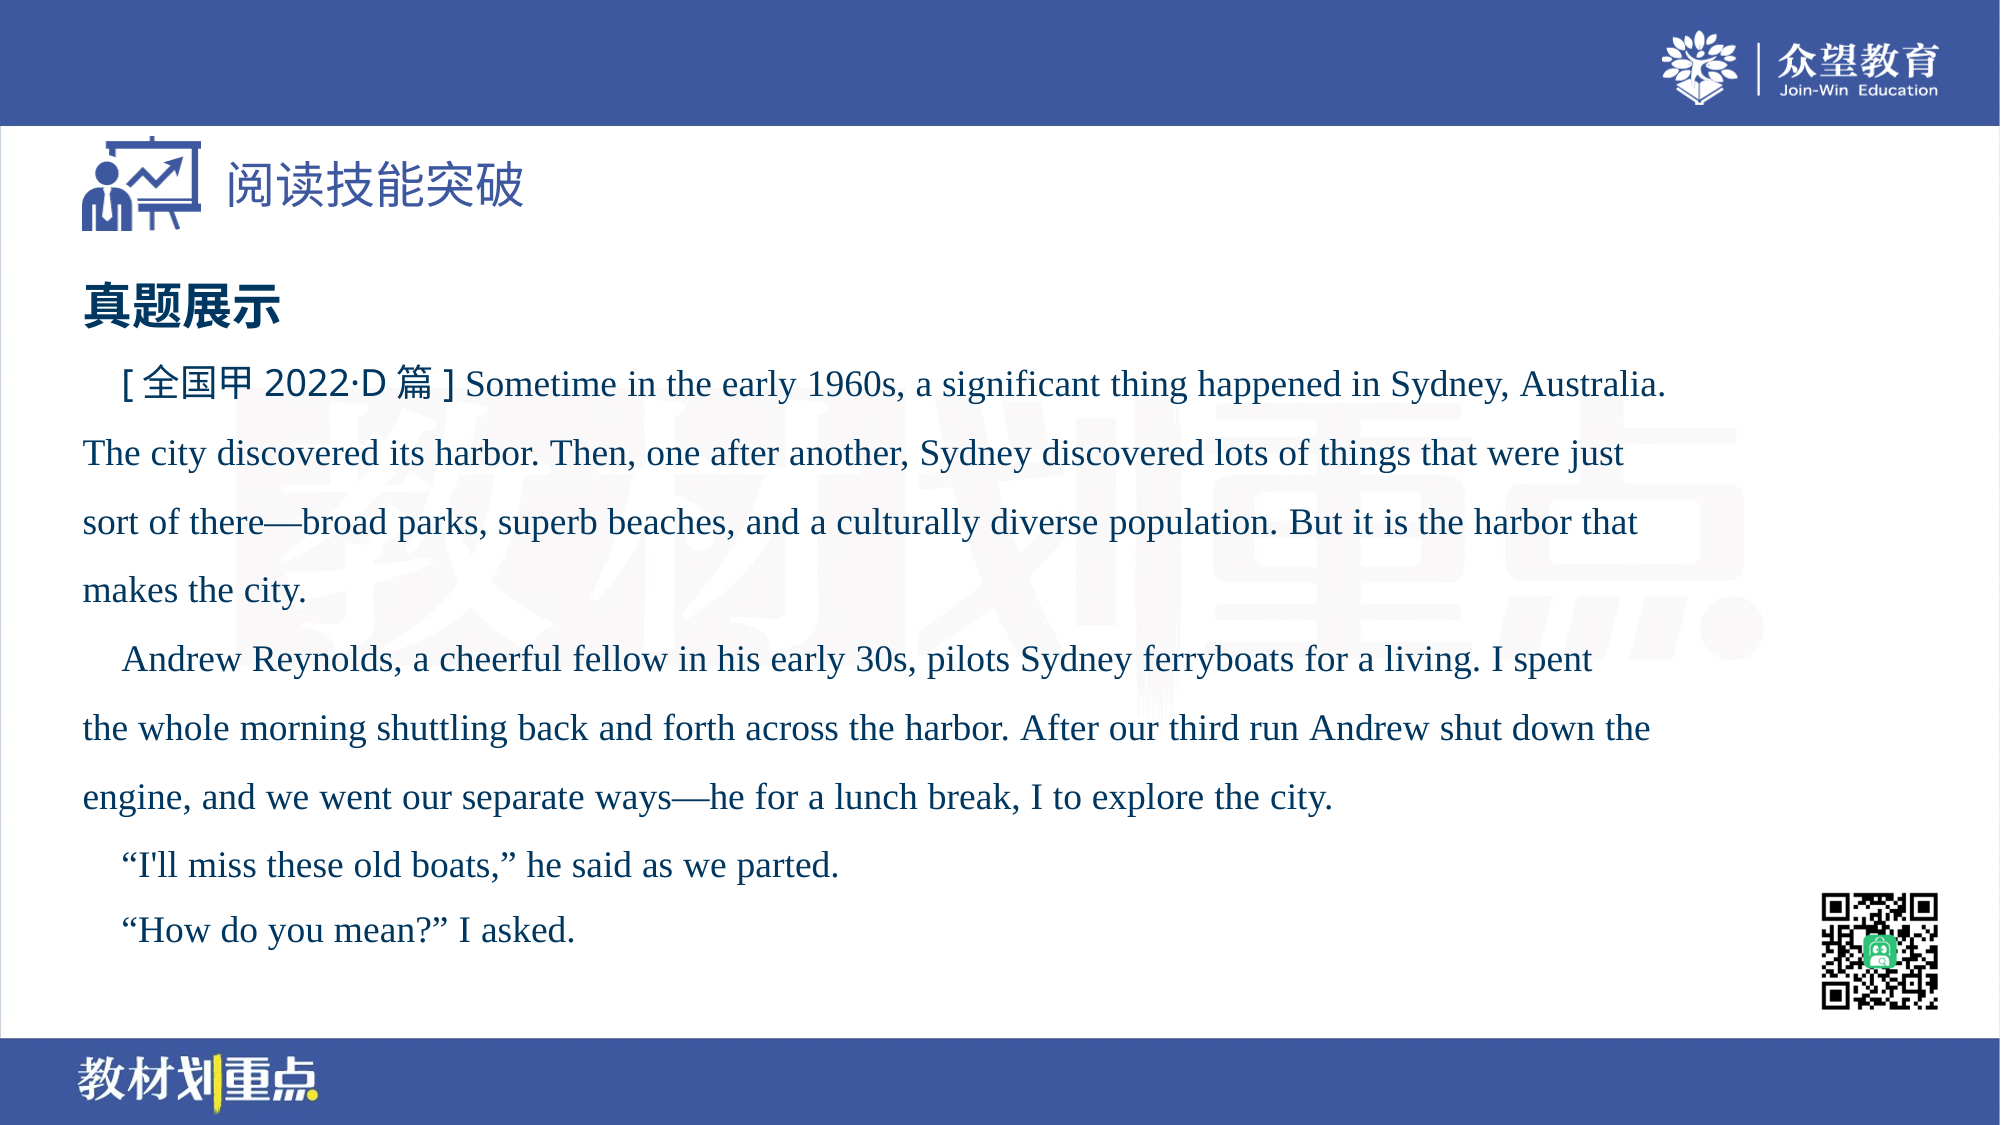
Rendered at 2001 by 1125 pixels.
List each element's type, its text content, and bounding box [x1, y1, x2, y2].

picture [0, 0, 2000, 1125]
text_box 真题展示 [82, 247, 1817, 335]
text_box [全国甲2022·D篇] Sometime in the early 1960s, a significant thing happened in Sydney, Australia. The city discovered its harbor. Then, one after another, Sydney discovered lots of things that were just sort of there—broad parks, superb beaches, and a culturally diverse population. But it is the harbor that makes the city. Andrew Reynolds, a cheerful fellow in his early 30s, pilots Sydney ferryboats for a living. I spent the whole morning shuttling back and forth across the harbor. After our third run Andrew shut down the engine, and we went our separate ways—he for a lunch break, I to explore the city. “I'll miss these old boats,” he said as we parted. “How do you mean?” I asked. [82, 335, 1817, 944]
